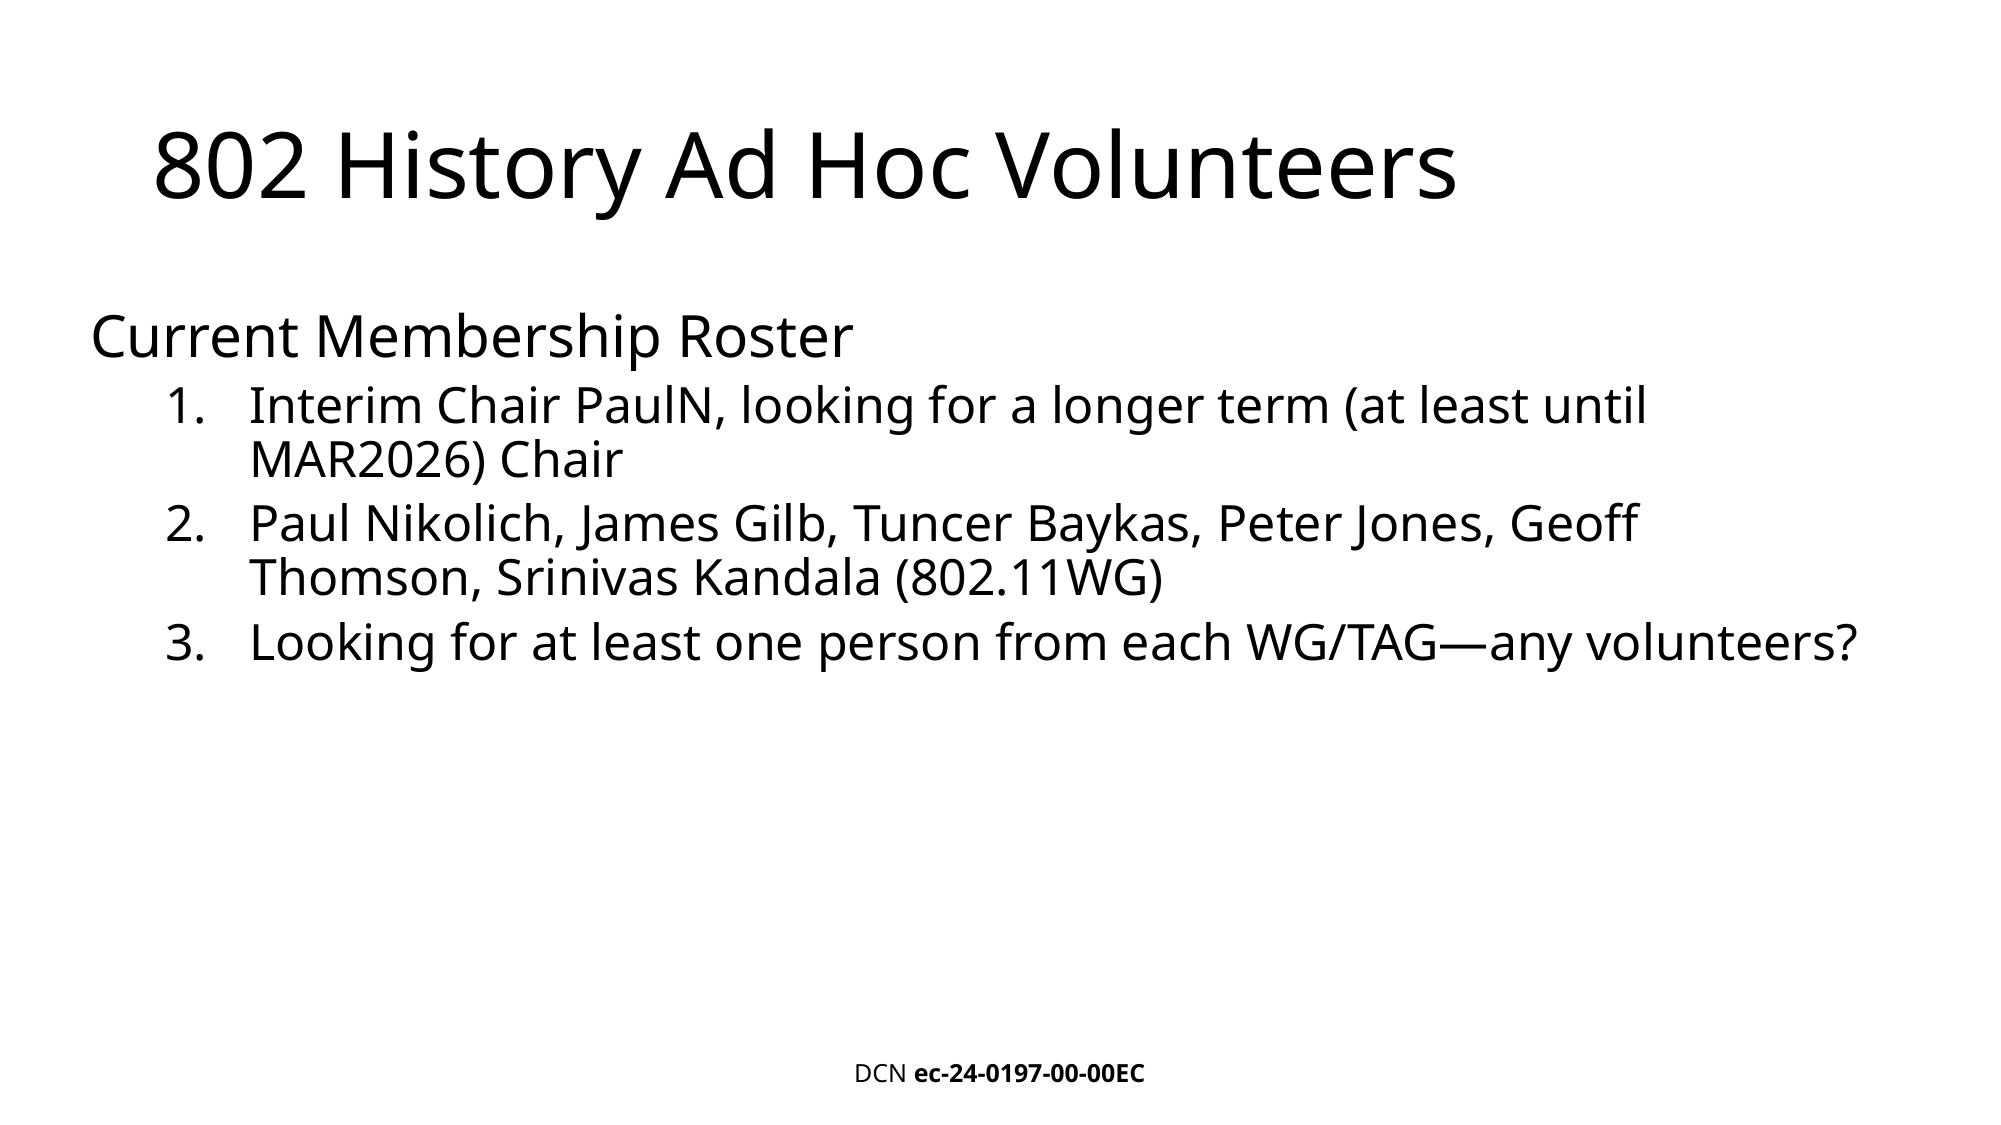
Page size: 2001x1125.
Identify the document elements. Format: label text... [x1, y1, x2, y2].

footer DCN ec-24-0197-00-00EC [662, 1042, 1338, 1103]
list Current Membership Roster Interim Chair PaulN, looking for a longer term (at least until MAR2026) Chair Paul Nikolich, James Gilb, Tuncer Baykas, Peter Jones, Geoff Thomson, Srinivas Kandala (802.11WG) Looking for at least one person from each WG/TAG—any volunteers? [75, 299, 1887, 1014]
title 802 History Ad Hoc Volunteers [137, 59, 1863, 278]
